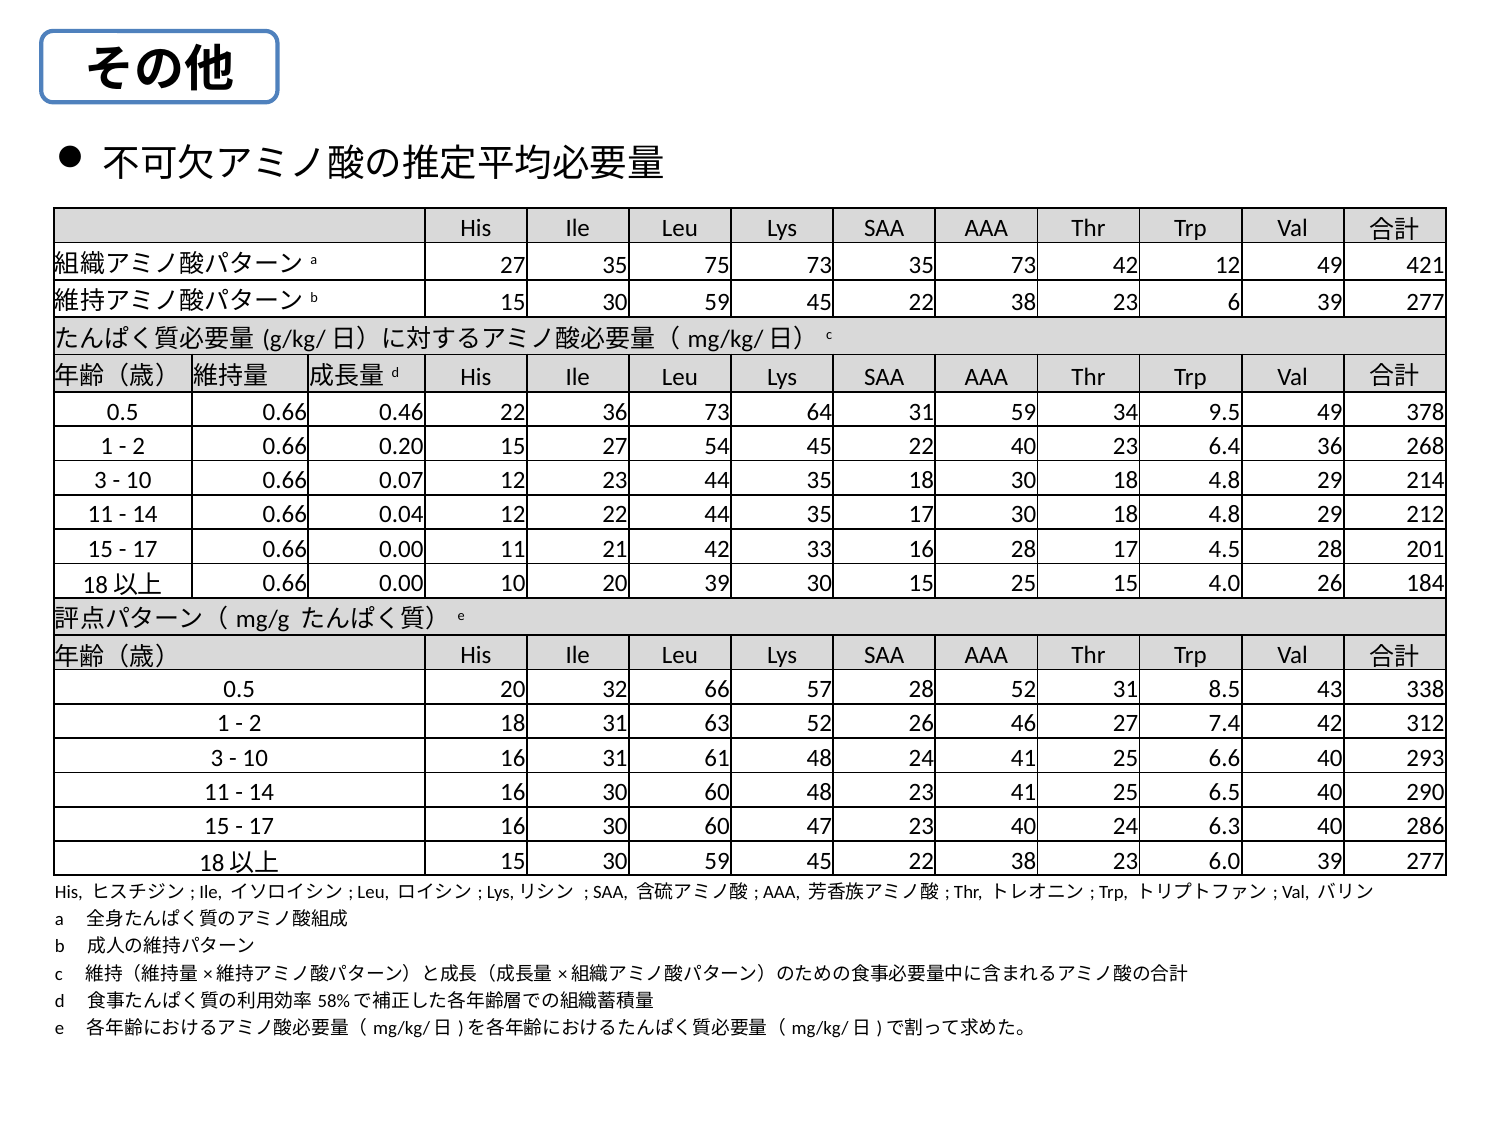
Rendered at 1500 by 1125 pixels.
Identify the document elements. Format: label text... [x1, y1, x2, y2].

table_cell AAA [936, 636, 1037, 669]
table_cell 3 - 10 [55, 461, 191, 494]
table_cell 49 [1243, 393, 1343, 425]
table_cell 43 [1243, 670, 1343, 703]
table_cell 0.46 [309, 393, 424, 425]
table_cell 39 [1243, 281, 1343, 316]
table_cell 22 [834, 427, 934, 460]
table_cell SAA [834, 636, 934, 669]
table_cell 184 [1345, 564, 1445, 597]
table_cell 38 [936, 842, 1037, 874]
table_cell 11 [426, 530, 526, 563]
table_cell 338 [1345, 670, 1445, 703]
table_cell 293 [1345, 739, 1445, 772]
table_cell 35 [732, 496, 832, 528]
table_cell 18 [834, 461, 934, 494]
table_cell 31 [528, 705, 628, 737]
table_cell 41 [936, 739, 1037, 772]
table_cell 35 [528, 243, 628, 279]
table_cell 286 [1345, 808, 1445, 840]
table_cell 21 [528, 530, 628, 563]
table_cell 30 [528, 281, 628, 316]
table_cell 17 [834, 496, 934, 528]
table_cell たんぱく質必要量(g/kg/日）に対するアミノ酸必要量（mg/kg/日）c [55, 318, 1445, 354]
text_box その他 [39, 28, 280, 105]
table_cell 26 [1243, 564, 1343, 597]
table_cell 31 [1038, 670, 1139, 703]
table_cell 40 [1243, 739, 1343, 772]
table_cell Val [1243, 355, 1343, 391]
table_cell 23 [834, 808, 934, 840]
table_cell 28 [834, 670, 934, 703]
table_cell 48 [732, 739, 832, 772]
table_cell Ile [528, 636, 628, 669]
table_cell 268 [1345, 427, 1445, 460]
table_cell 15 [426, 427, 526, 460]
table_cell 59 [936, 393, 1037, 425]
table_cell 20 [426, 670, 526, 703]
table_cell 38 [936, 281, 1037, 316]
table_cell 16 [834, 530, 934, 563]
table_cell 32 [528, 670, 628, 703]
table_cell 29 [1243, 461, 1343, 494]
table_cell Lys [732, 355, 832, 391]
table_cell 組織アミノ酸パターンa [55, 243, 424, 279]
table_cell 73 [732, 243, 832, 279]
table_header 合計 [1345, 209, 1445, 242]
table_cell 40 [936, 808, 1037, 840]
table_cell 0.5 [55, 393, 191, 425]
table_cell 23 [1038, 281, 1139, 316]
table_cell 維持量 [193, 355, 307, 391]
table_cell 66 [630, 670, 730, 703]
table_cell 36 [1243, 427, 1343, 460]
table_cell 0.66 [193, 496, 307, 528]
table_cell 18以上 [55, 564, 191, 597]
table_cell 8.5 [1140, 670, 1241, 703]
table_cell 18 [1038, 496, 1139, 528]
table_cell 1 - 2 [55, 427, 191, 460]
table_cell 40 [1243, 808, 1343, 840]
table_cell 312 [1345, 705, 1445, 737]
table_cell 35 [834, 243, 934, 279]
table_cell 15 [426, 281, 526, 316]
table_cell 49 [1243, 243, 1343, 279]
table_header Trp [1140, 209, 1241, 242]
table_cell 22 [834, 281, 934, 316]
table_cell 4.8 [1140, 461, 1241, 494]
table_cell 27 [426, 243, 526, 279]
table_cell 45 [732, 281, 832, 316]
table_cell 57 [732, 670, 832, 703]
table_cell 4.0 [1140, 564, 1241, 597]
table_cell 10 [426, 564, 526, 597]
table_cell 33 [732, 530, 832, 563]
table_cell Trp [1140, 355, 1241, 391]
table_cell Thr [1038, 636, 1139, 669]
table_cell 45 [732, 842, 832, 874]
table_cell 277 [1345, 281, 1445, 316]
table_cell 60 [630, 808, 730, 840]
table_cell 6.0 [1140, 842, 1241, 874]
table_cell 16 [426, 773, 526, 806]
table_cell 290 [1345, 773, 1445, 806]
table_cell 31 [528, 739, 628, 772]
table_cell 9.5 [1140, 393, 1241, 425]
table_cell 40 [1243, 773, 1343, 806]
table_cell 30 [528, 842, 628, 874]
table_cell 維持アミノ酸パターンb [55, 281, 424, 316]
table_cell 0.00 [309, 530, 424, 563]
table_cell 3 - 10 [55, 739, 424, 772]
table_cell 73 [936, 243, 1037, 279]
table_cell 6.3 [1140, 808, 1241, 840]
table_cell 42 [630, 530, 730, 563]
table_cell 23 [528, 461, 628, 494]
table_cell 24 [834, 739, 934, 772]
table_cell 75 [630, 243, 730, 279]
table_cell 25 [1038, 739, 1139, 772]
table_cell Leu [630, 636, 730, 669]
table_cell 18 [1038, 461, 1139, 494]
table_cell 44 [630, 461, 730, 494]
table_cell 42 [1243, 705, 1343, 737]
table_cell 59 [630, 281, 730, 316]
table_cell SAA [834, 355, 934, 391]
table_cell 31 [834, 393, 934, 425]
table_cell 41 [936, 773, 1037, 806]
table_cell AAA [936, 355, 1037, 391]
table_cell 12 [426, 461, 526, 494]
table_cell 24 [1038, 808, 1139, 840]
table_cell 23 [834, 773, 934, 806]
table_cell 4.5 [1140, 530, 1241, 563]
table_cell 20 [528, 564, 628, 597]
table_cell 16 [426, 739, 526, 772]
table_cell 60 [630, 773, 730, 806]
table_cell 15 [1038, 564, 1139, 597]
table_cell 27 [1038, 705, 1139, 737]
table_cell 54 [630, 427, 730, 460]
table_cell 27 [528, 427, 628, 460]
table_cell 1 - 2 [55, 705, 424, 737]
table_cell 22 [528, 496, 628, 528]
table_cell 23 [1038, 842, 1139, 874]
table_header [55, 209, 424, 242]
table_cell His [426, 636, 526, 669]
table_cell 45 [732, 427, 832, 460]
table_cell Thr [1038, 355, 1139, 391]
table_header His [426, 209, 526, 242]
table_cell 6.4 [1140, 427, 1241, 460]
table_cell 7.4 [1140, 705, 1241, 737]
table_cell 30 [936, 461, 1037, 494]
table_header AAA [936, 209, 1037, 242]
table_cell 44 [630, 496, 730, 528]
table_cell 0.20 [309, 427, 424, 460]
table_cell 61 [630, 739, 730, 772]
table_cell 18以上 [55, 842, 424, 874]
table_cell 73 [630, 393, 730, 425]
table_header SAA [834, 209, 934, 242]
table_cell 12 [1140, 243, 1241, 279]
table_cell 46 [936, 705, 1037, 737]
table_cell 30 [732, 564, 832, 597]
table_cell 30 [936, 496, 1037, 528]
table_cell 15 - 17 [55, 530, 191, 563]
table_cell 34 [1038, 393, 1139, 425]
table_cell 18 [426, 705, 526, 737]
table_cell 26 [834, 705, 934, 737]
table_cell 成長量d [309, 355, 424, 391]
table_cell 30 [528, 808, 628, 840]
table_cell Val [1243, 636, 1343, 669]
table_cell 277 [1345, 842, 1445, 874]
table_cell 12 [426, 496, 526, 528]
table_header Thr [1038, 209, 1139, 242]
table_cell His [426, 355, 526, 391]
table_cell 6 [1140, 281, 1241, 316]
table_cell 6.6 [1140, 739, 1241, 772]
table_cell 35 [732, 461, 832, 494]
table_cell 0.5 [55, 670, 424, 703]
table_cell 30 [528, 773, 628, 806]
table_cell His, ヒスチジン; Ile, イソロイシン; Leu, ロイシン; Lys,リシン ; SAA, 含硫アミノ酸; AAA, 芳香族アミノ酸; Thr, トレオニン; Trp, トリプトファン; Val, バリン a 全身たんぱく質のアミノ酸組成 b 成人の維持パターン c 維持（維持量×維持アミノ酸パターン）と成長（成長量×組織アミノ酸パターン）のための食事必要量中に含まれるアミノ酸の合計 d 食事たんぱく質の利用効率58%で補正した各年齢層での組織蓄積量 e 各年齢におけるアミノ酸必要量（mg/kg/日)を各年齢におけるたんぱく質必要量（mg/kg/日)で割って求めた。 [54, 876, 1446, 1023]
table_cell 4.8 [1140, 496, 1241, 528]
table_cell 11 - 14 [55, 496, 191, 528]
table_cell Trp [1140, 636, 1241, 669]
table_cell 0.66 [193, 564, 307, 597]
table_cell 28 [1243, 530, 1343, 563]
table_cell 0.04 [309, 496, 424, 528]
table_cell 47 [732, 808, 832, 840]
table_cell 0.66 [193, 393, 307, 425]
table_cell Leu [630, 355, 730, 391]
table_cell 15 [834, 564, 934, 597]
table_cell 59 [630, 842, 730, 874]
table_cell 6.5 [1140, 773, 1241, 806]
table_cell 29 [1243, 496, 1343, 528]
table_cell 378 [1345, 393, 1445, 425]
table_cell 36 [528, 393, 628, 425]
table_cell 合計 [1345, 636, 1445, 669]
table_cell 23 [1038, 427, 1139, 460]
table_cell 63 [630, 705, 730, 737]
table_cell 421 [1345, 243, 1445, 279]
table_cell 年齢（歳） [55, 636, 424, 669]
table_cell Lys [732, 636, 832, 669]
table_cell 48 [732, 773, 832, 806]
table_cell 25 [936, 564, 1037, 597]
table_cell 15 [426, 842, 526, 874]
table_header Lys [732, 209, 832, 242]
table_cell 11 - 14 [55, 773, 424, 806]
table_cell 214 [1345, 461, 1445, 494]
table_cell 39 [630, 564, 730, 597]
table_cell 0.07 [309, 461, 424, 494]
table_cell 52 [936, 670, 1037, 703]
table_cell 22 [834, 842, 934, 874]
table_cell 212 [1345, 496, 1445, 528]
table_header Leu [630, 209, 730, 242]
table_cell 25 [1038, 773, 1139, 806]
table_cell 17 [1038, 530, 1139, 563]
table_cell 22 [426, 393, 526, 425]
text_box 不可欠アミノ酸の推定平均必要量 [41, 132, 1459, 192]
table_cell 201 [1345, 530, 1445, 563]
table_cell 42 [1038, 243, 1139, 279]
table_cell 0.66 [193, 530, 307, 563]
table_cell 15 - 17 [55, 808, 424, 840]
table_cell 16 [426, 808, 526, 840]
table_cell Ile [528, 355, 628, 391]
table_cell 40 [936, 427, 1037, 460]
table_header Ile [528, 209, 628, 242]
table_header Val [1243, 209, 1343, 242]
table_cell 52 [732, 705, 832, 737]
table_cell 0.66 [193, 427, 307, 460]
table_cell 0.66 [193, 461, 307, 494]
table_cell 39 [1243, 842, 1343, 874]
table_cell 年齢（歳） [55, 355, 191, 391]
table_cell 評点パターン（mg/g たんぱく質）e [55, 599, 1445, 634]
table_cell 0.00 [309, 564, 424, 597]
table_cell 64 [732, 393, 832, 425]
table_cell 合計 [1345, 355, 1445, 391]
table_cell 28 [936, 530, 1037, 563]
